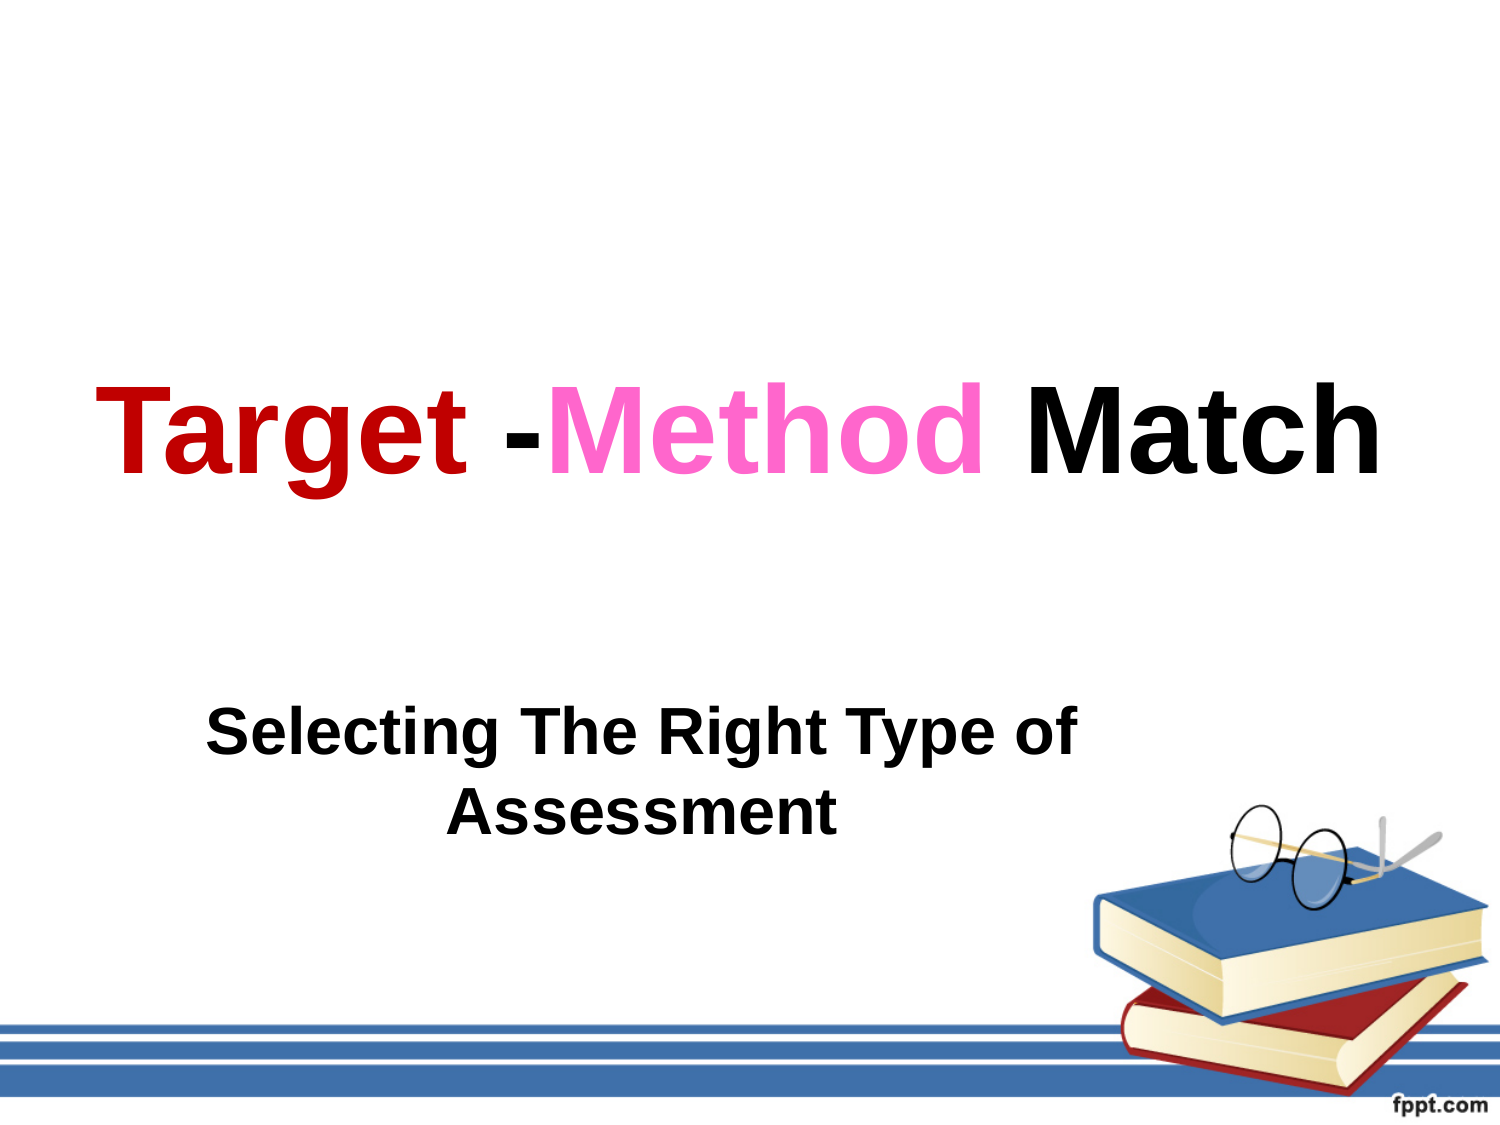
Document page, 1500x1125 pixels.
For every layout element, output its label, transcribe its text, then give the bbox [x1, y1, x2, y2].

title Target -Method Match [76, 302, 1465, 544]
subtitle Selecting The Right Type of Assessment [112, 680, 1173, 856]
picture [0, 0, 1500, 1125]
